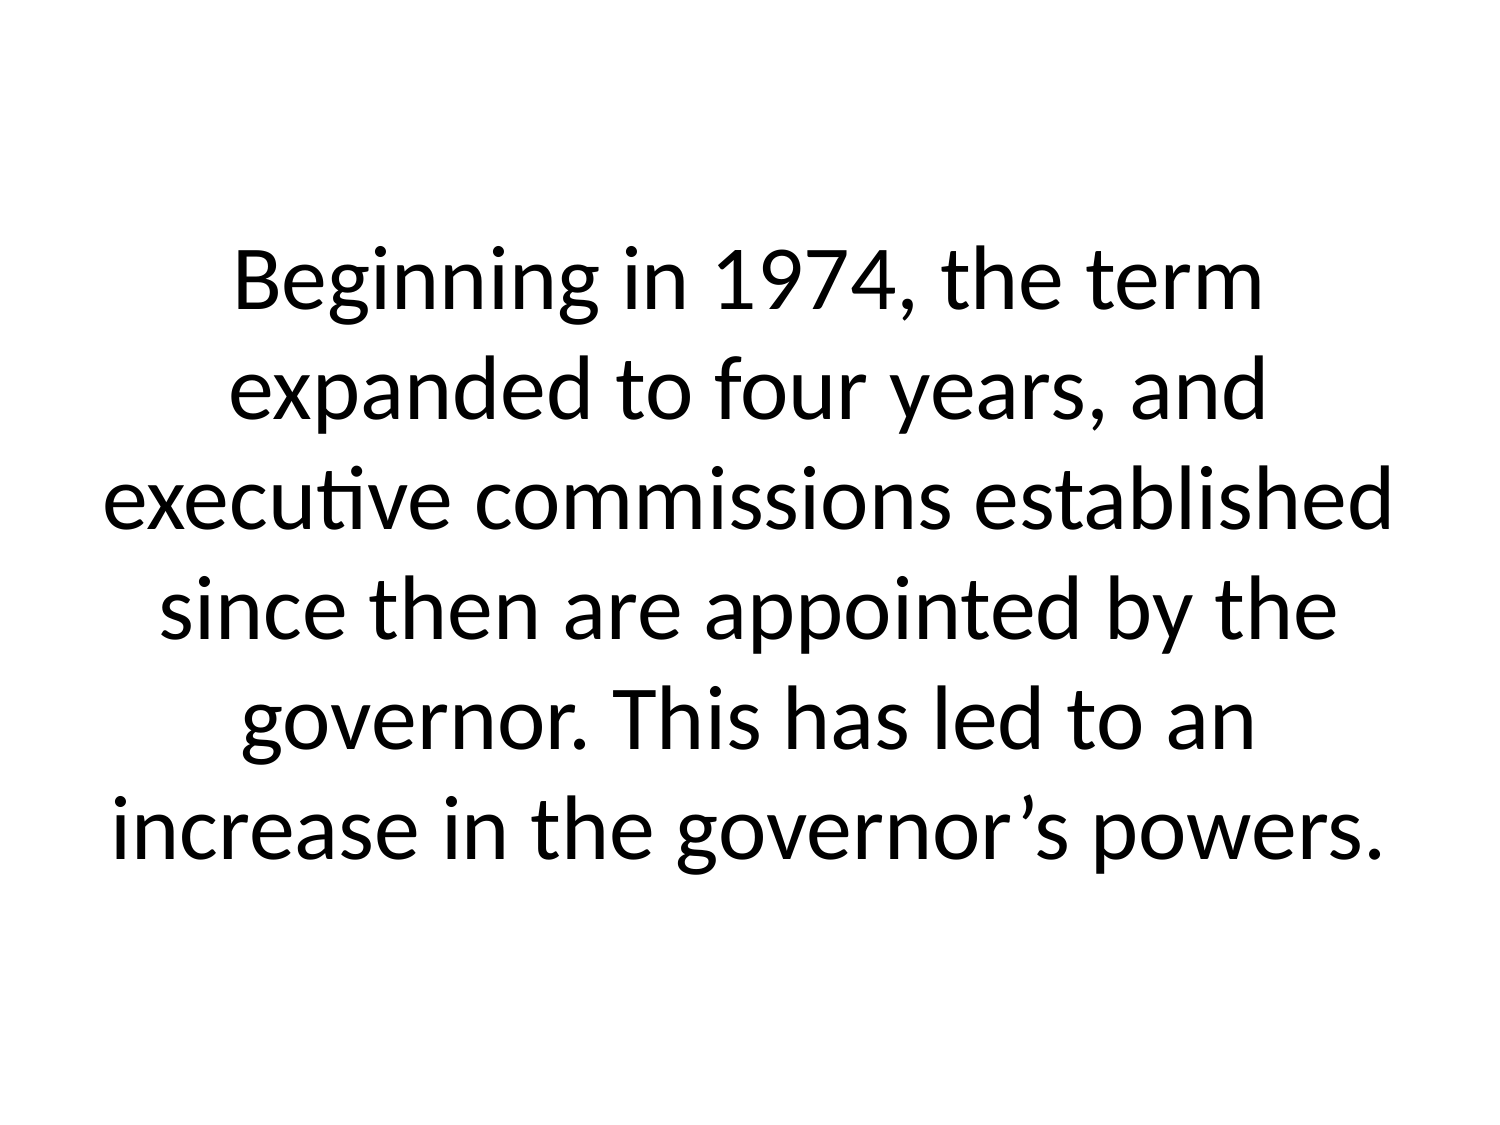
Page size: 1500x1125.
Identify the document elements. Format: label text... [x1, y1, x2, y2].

title Beginning in 1974, the term expanded to four years, and executive commissions established since then are appointed by the governor. This has led to an increase in the governor’s powers. [74, 44, 1426, 1051]
